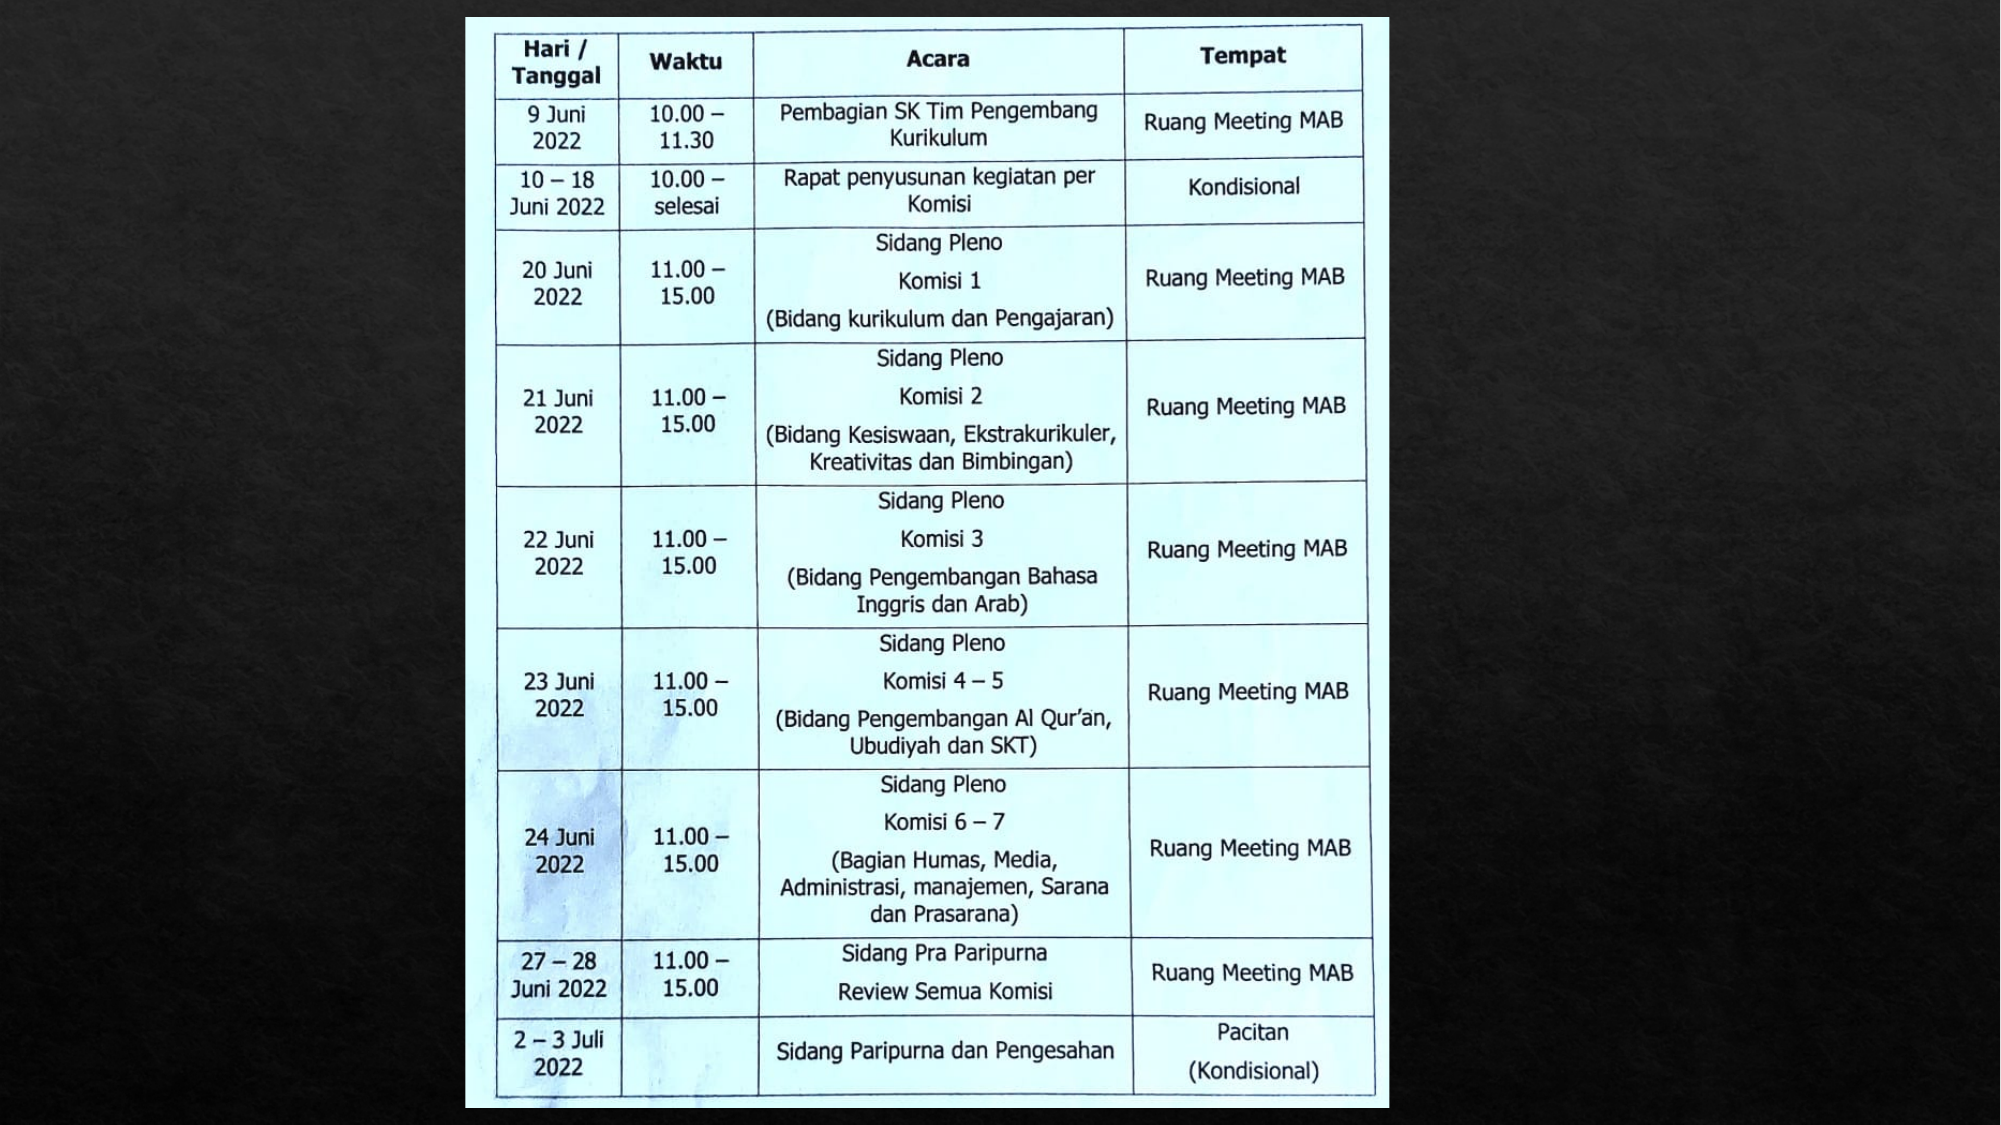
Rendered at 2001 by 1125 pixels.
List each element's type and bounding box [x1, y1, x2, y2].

picture [465, 17, 1390, 1108]
